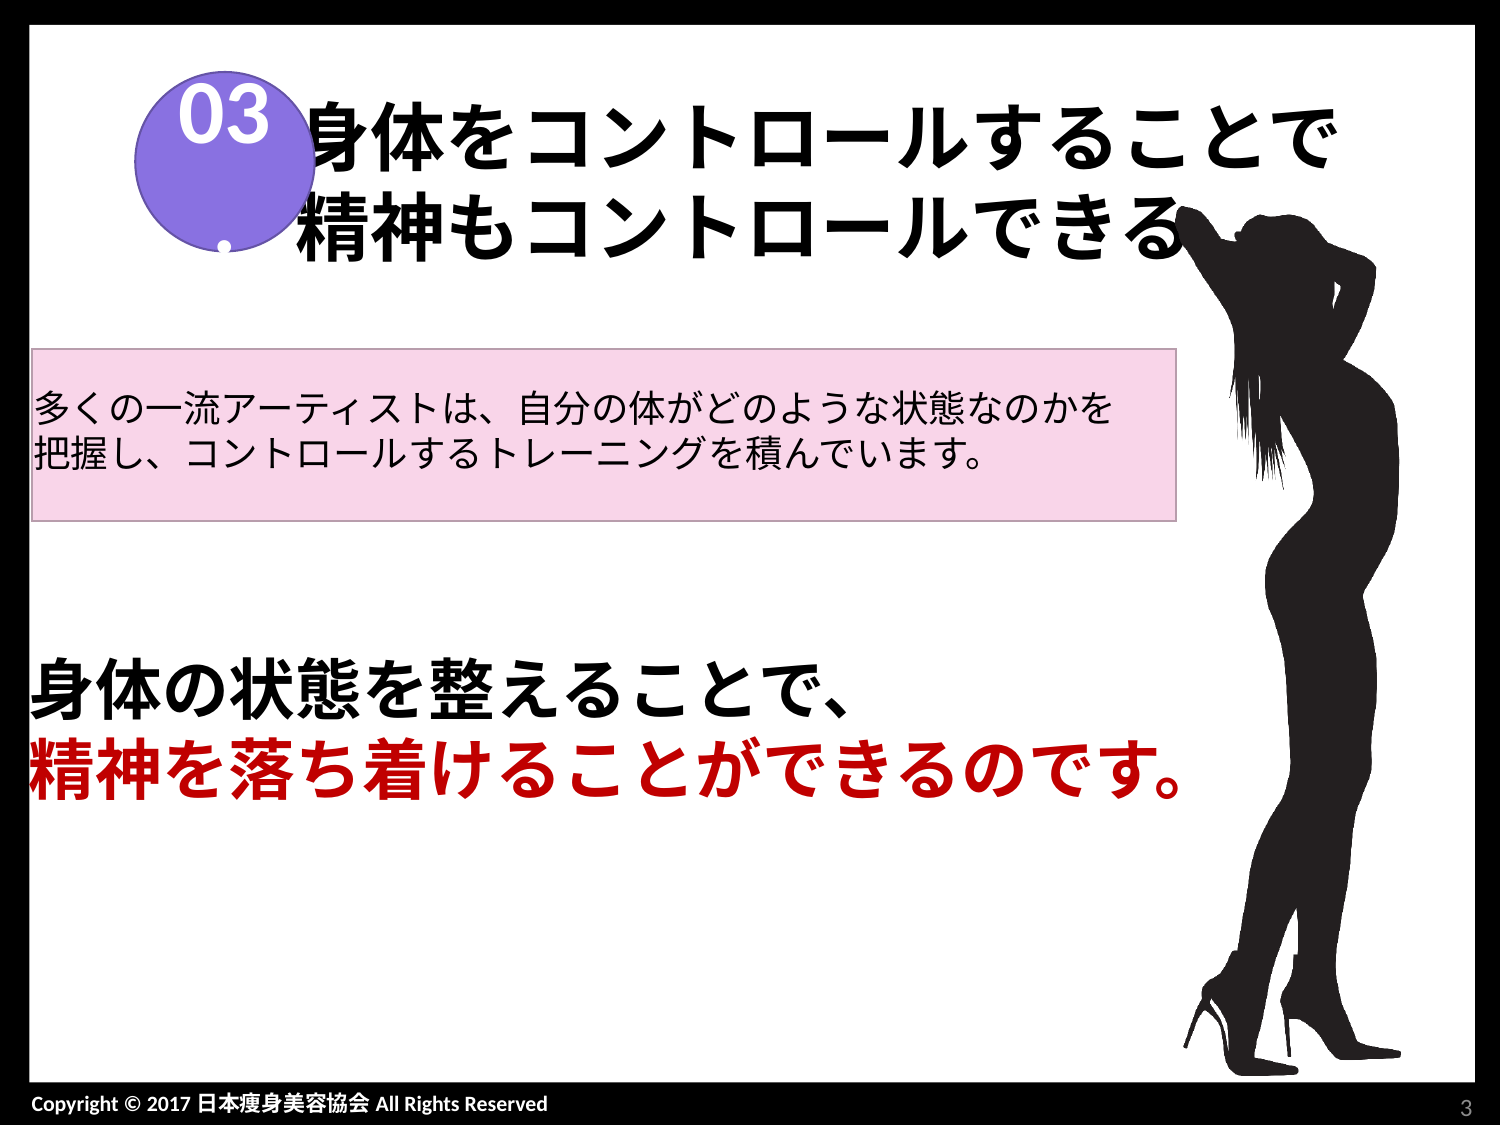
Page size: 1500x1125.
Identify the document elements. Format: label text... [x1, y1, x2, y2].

text_box 03. [134, 70, 316, 253]
text_box 身体をコントロールすることで 精神もコントロールできる [280, 83, 1358, 279]
text_box 多くの一流アーティストは、自分の体がどのような状態なのかを 把握し、コントロールするトレーニングを積んでいます。 [18, 378, 1132, 483]
picture [1175, 206, 1401, 1076]
text_box [31, 348, 1175, 522]
text_box 身体の状態を整えることで、 精神を落ち着けることができるのです。 [13, 640, 1175, 896]
